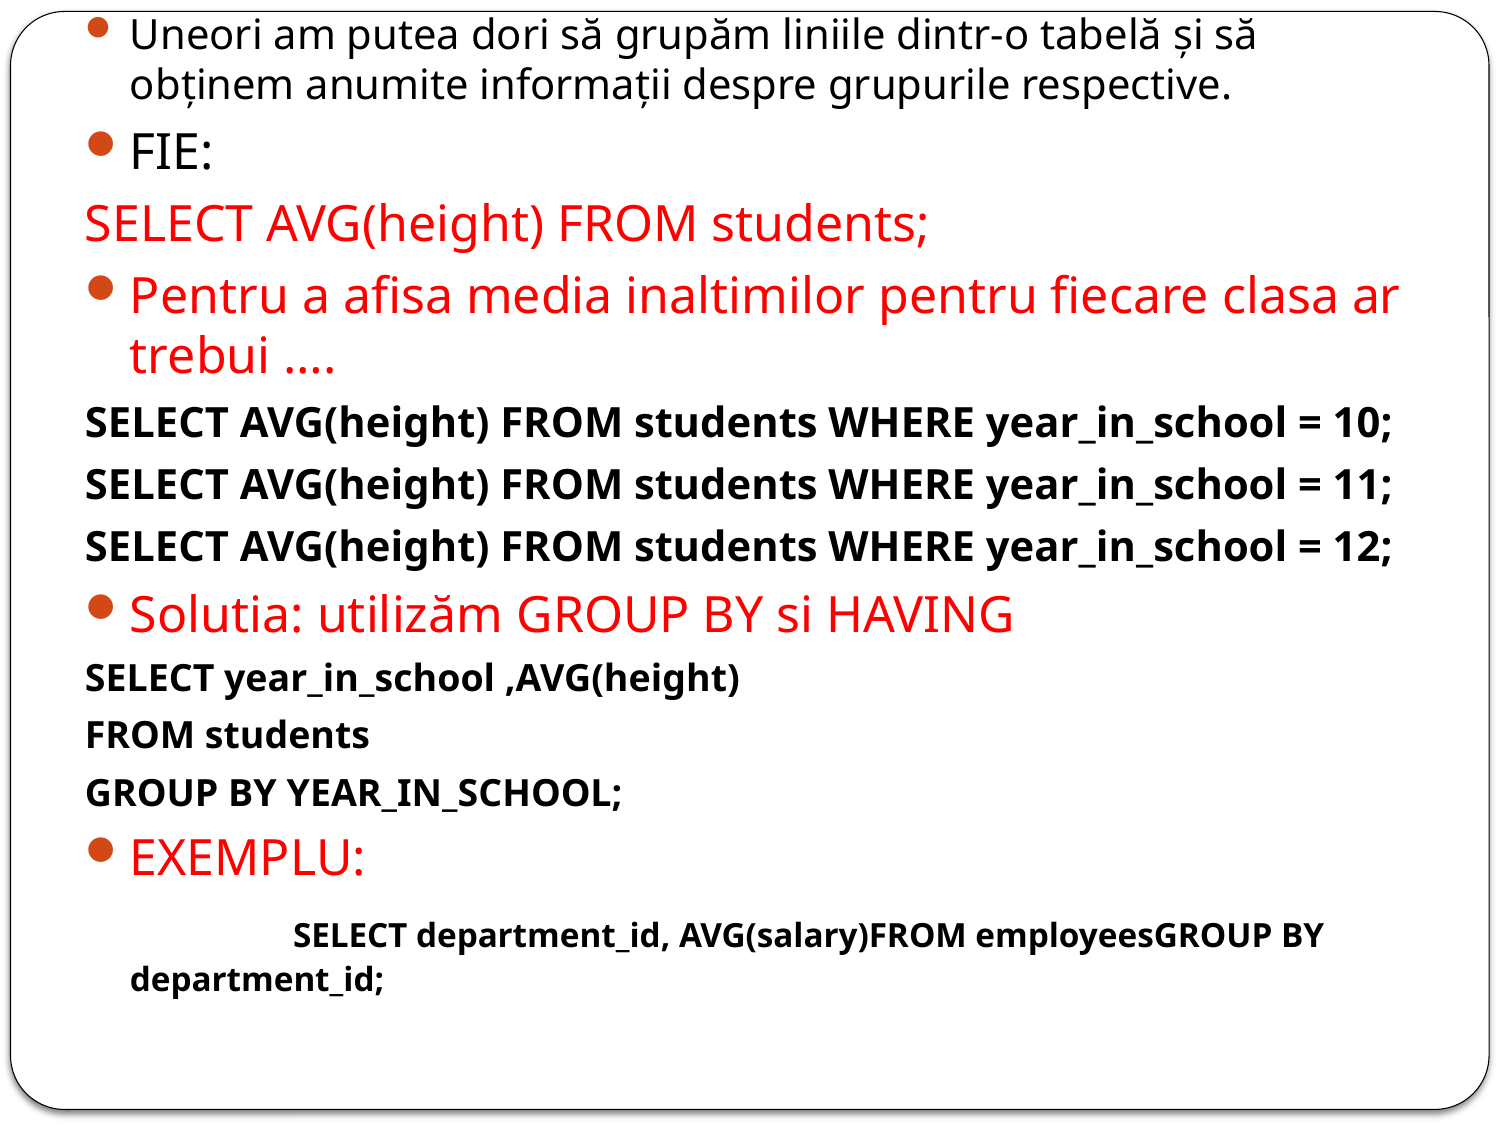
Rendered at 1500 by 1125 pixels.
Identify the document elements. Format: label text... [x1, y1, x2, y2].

list Uneori am putea dori să grupăm liniile dintr-o tabelă şi să obţinem anumite informaţii despre grupurile respective. FIE: SELECT AVG(height) FROM students; Pentru a afisa media inaltimilor pentru fiecare clasa ar trebui …. SELECT AVG(height) FROM students WHERE year_in_school = 10; SELECT AVG(height) FROM students WHERE year_in_school = 11; SELECT AVG(height) FROM students WHERE year_in_school = 12; Solutia: utilizăm GROUP BY si HAVING SELECT year_in_school ,AVG(height) FROM students GROUP BY YEAR_IN_SCHOOL; EXEMPLU: SELECT department_id, AVG(salary)FROM employeesGROUP BY department_id; [70, 0, 1421, 804]
